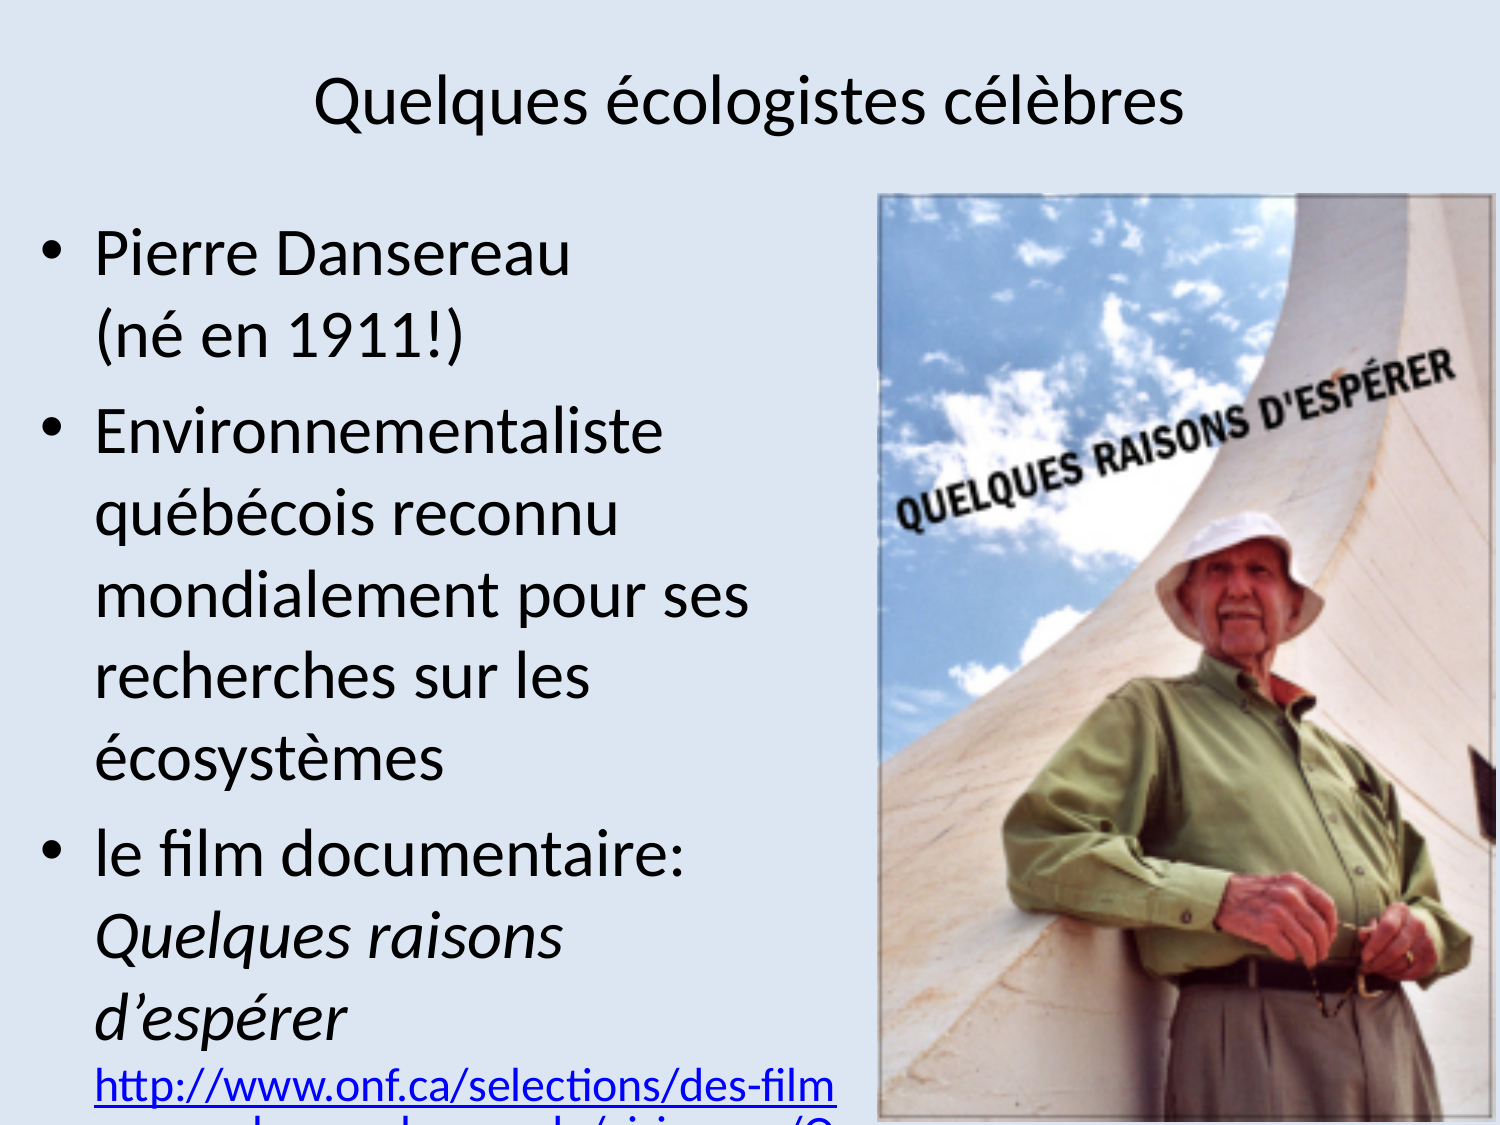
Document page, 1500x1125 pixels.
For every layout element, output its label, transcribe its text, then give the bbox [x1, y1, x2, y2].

list Pierre Dansereau (né en 1911!) Environnementaliste québécois reconnu mondialement pour ses recherches sur les écosystèmes le film documentaire: Quelques raisons d’espérer http://www.onf.ca/selections/des-films-pour-changer-le-monde/visionnez/Quelques_raisons_desperer/ [24, 200, 863, 1125]
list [876, 193, 1497, 1122]
title Quelques écologistes célèbres [75, 45, 1425, 233]
